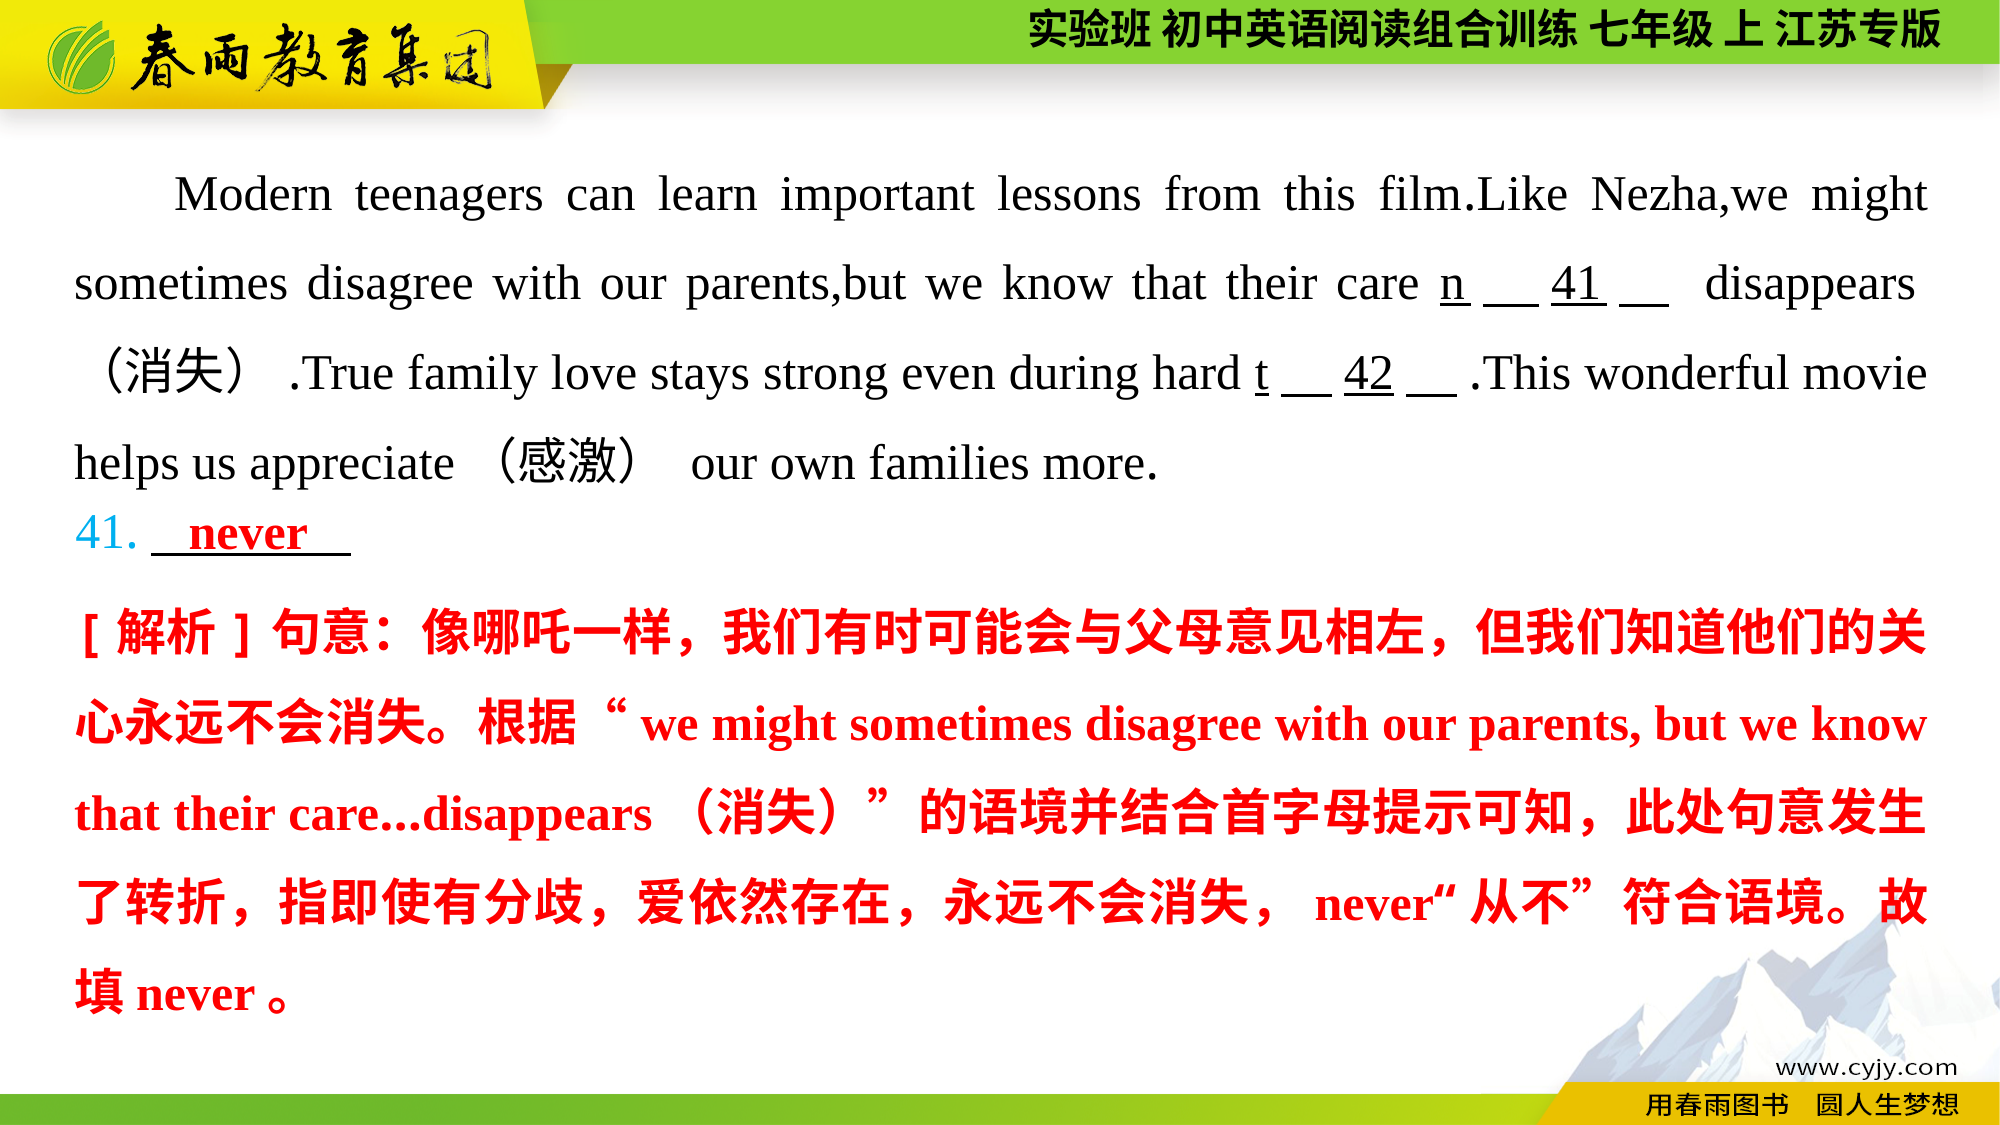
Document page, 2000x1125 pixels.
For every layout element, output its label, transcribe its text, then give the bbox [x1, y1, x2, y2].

text_box [解析]句意：像哪吒一样，我们有时可能会与父母意见相左，但我们知道他们的关心永远不会消失。根据“we might sometimes disagree with our parents, but we know that their care...disappears（消失）”的语境并结合首字母提示可知，此处句意发生了转折，指即使有分歧，爱依然存在，永远不会消失，never“从不”符合语境。故填never。 [59, 562, 1944, 1028]
text_box never [173, 492, 323, 568]
text_box 41. [60, 491, 416, 562]
picture [0, 0, 2000, 1125]
list Modern teenagers can learn important lessons from this film.Like Nezha,we might sometimes disagree with our parents,but we know that their care n 41 disappears（消失）.True family love stays strong even during hard t 42 .This wonderful movie helps us appreciate（感激） our own families more. [59, 122, 1944, 490]
